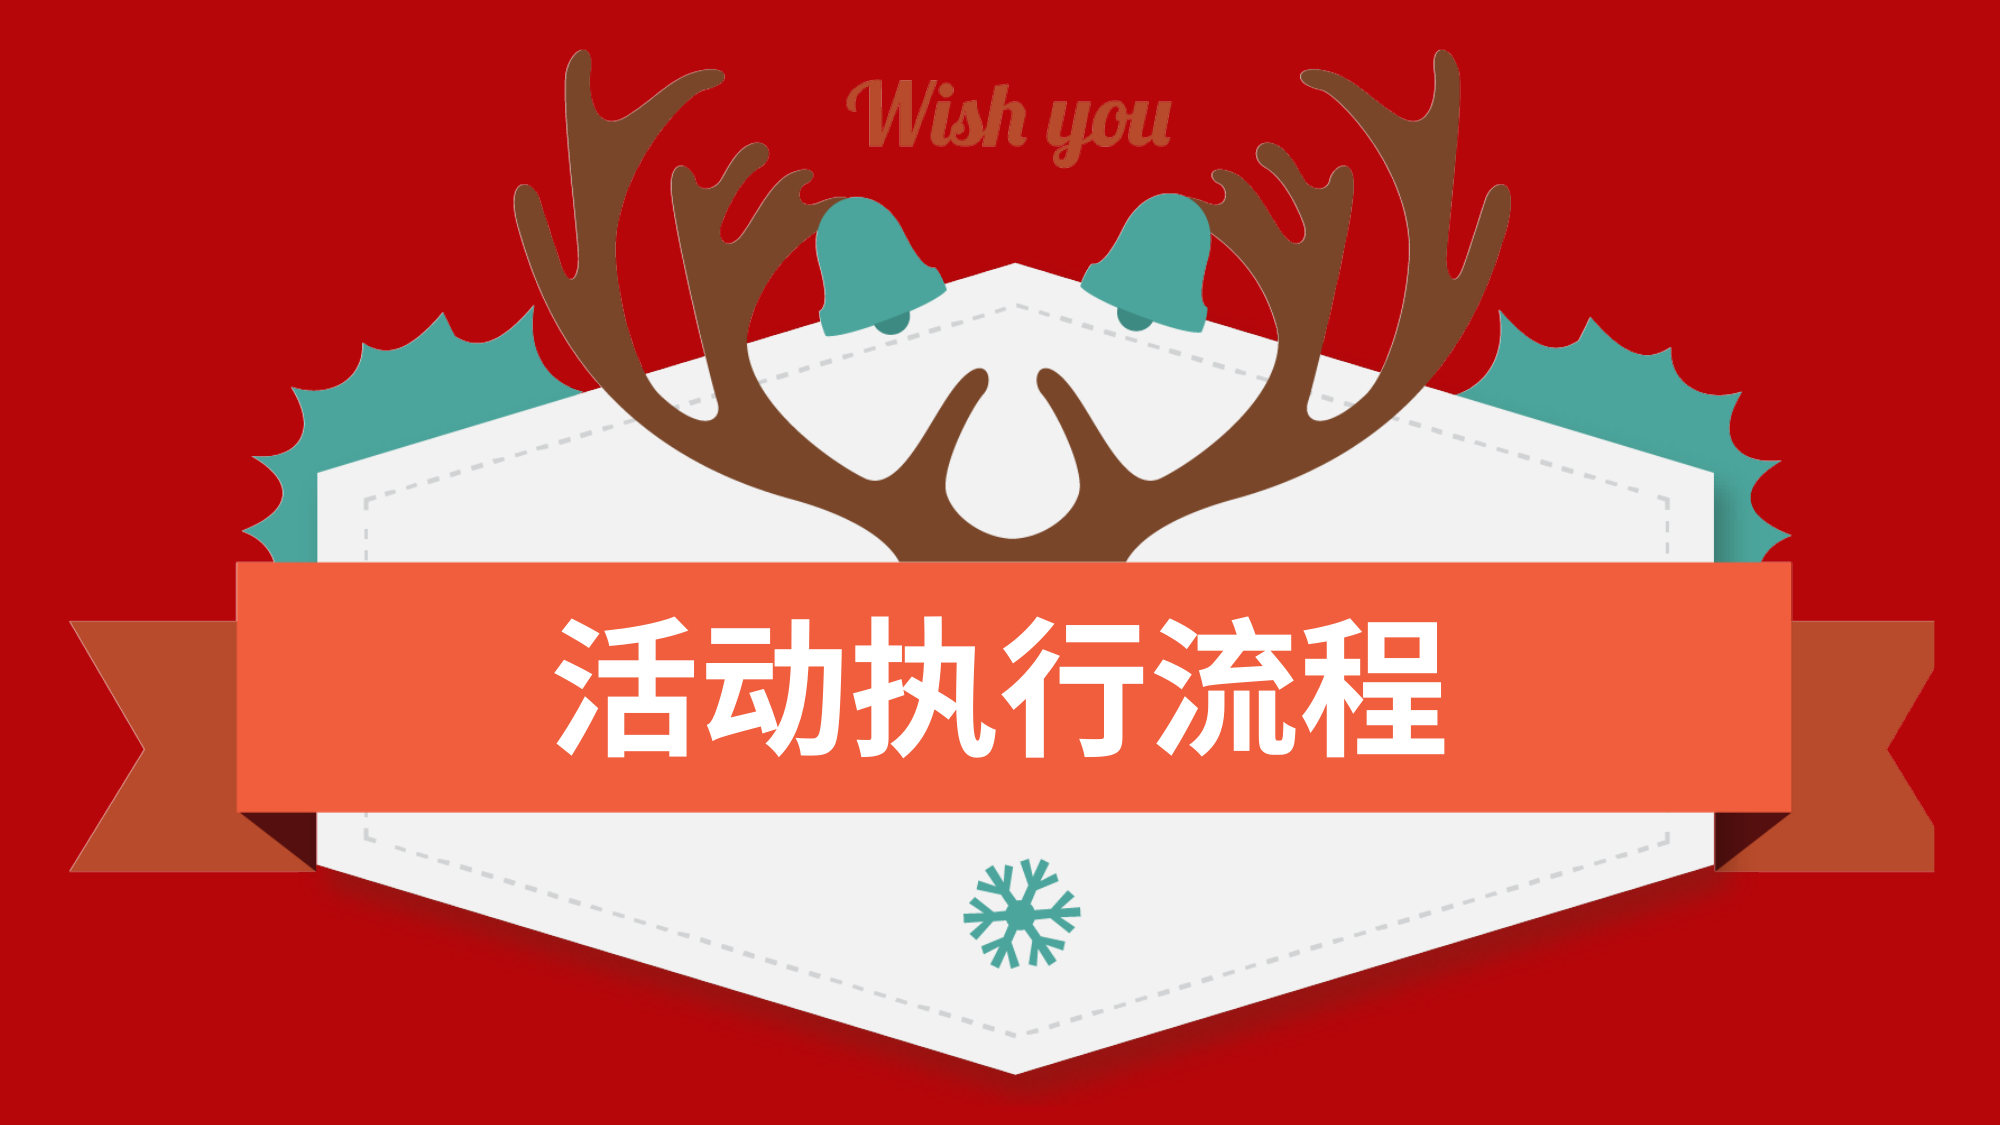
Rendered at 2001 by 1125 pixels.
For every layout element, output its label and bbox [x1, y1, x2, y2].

text_box [65, 19, 1935, 1106]
